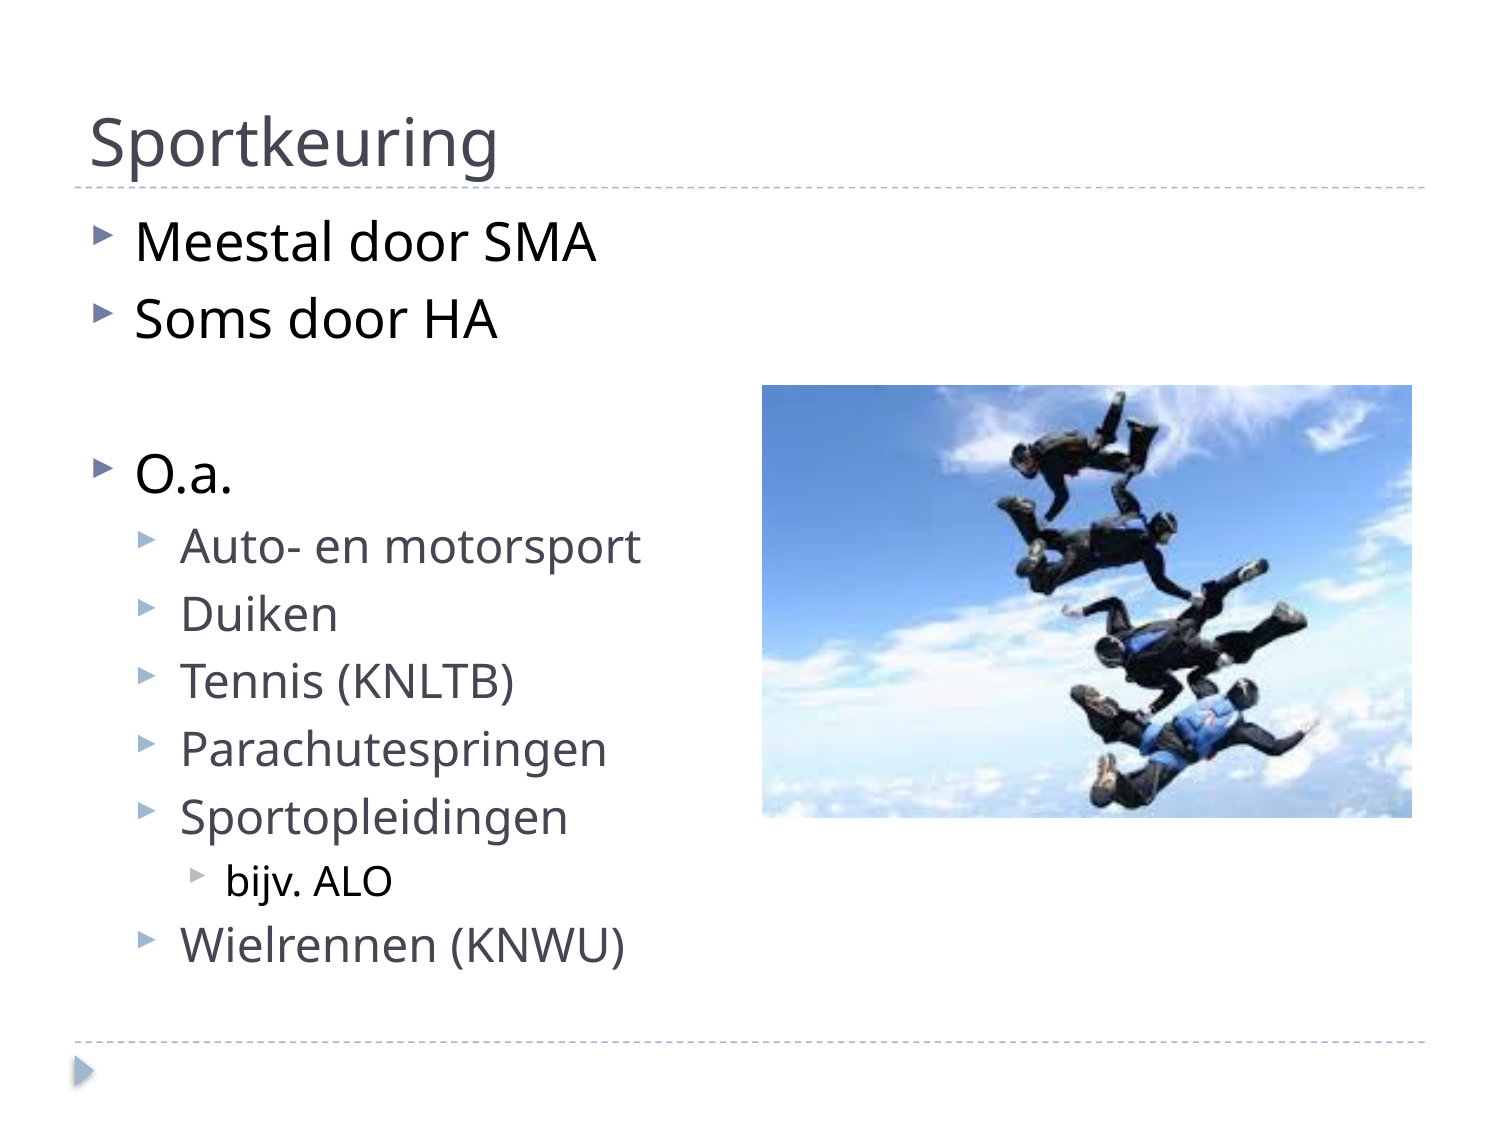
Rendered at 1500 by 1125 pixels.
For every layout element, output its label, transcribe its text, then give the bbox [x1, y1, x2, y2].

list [761, 385, 1412, 818]
title Sportkeuring [75, 37, 1425, 188]
list Meestal door SMA Soms door HA O.a. Auto- en motorsport Duiken Tennis (KNLTB) Parachutespringen Sportopleidingen bijv. ALO Wielrennen (KNWU) [75, 200, 1152, 1010]
